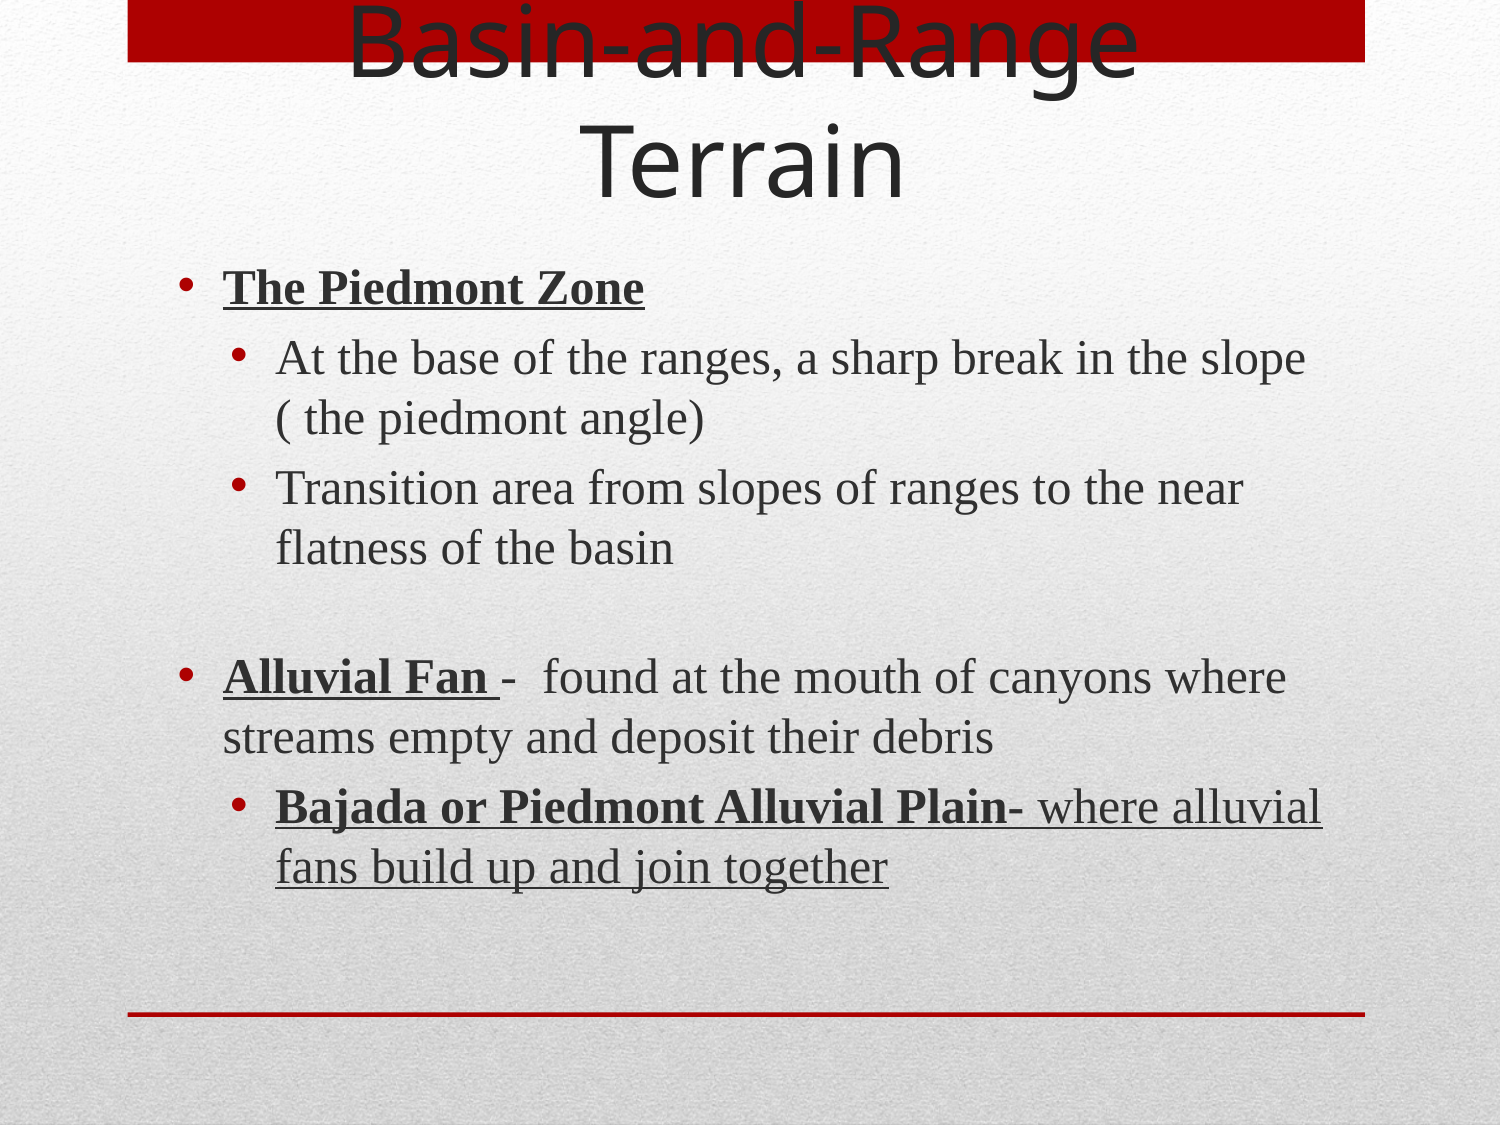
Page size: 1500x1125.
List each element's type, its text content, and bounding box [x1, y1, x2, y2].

list The Piedmont Zone At the base of the ranges, a sharp break in the slope ( the piedmont angle) Transition area from slopes of ranges to the near flatness of the basin Alluvial Fan - found at the mouth of canyons where streams empty and deposit their debris Bajada or Piedmont Alluvial Plain- where alluvial fans build up and join together [162, 237, 1338, 981]
title Basin-and-Range Terrain [174, 37, 1313, 225]
